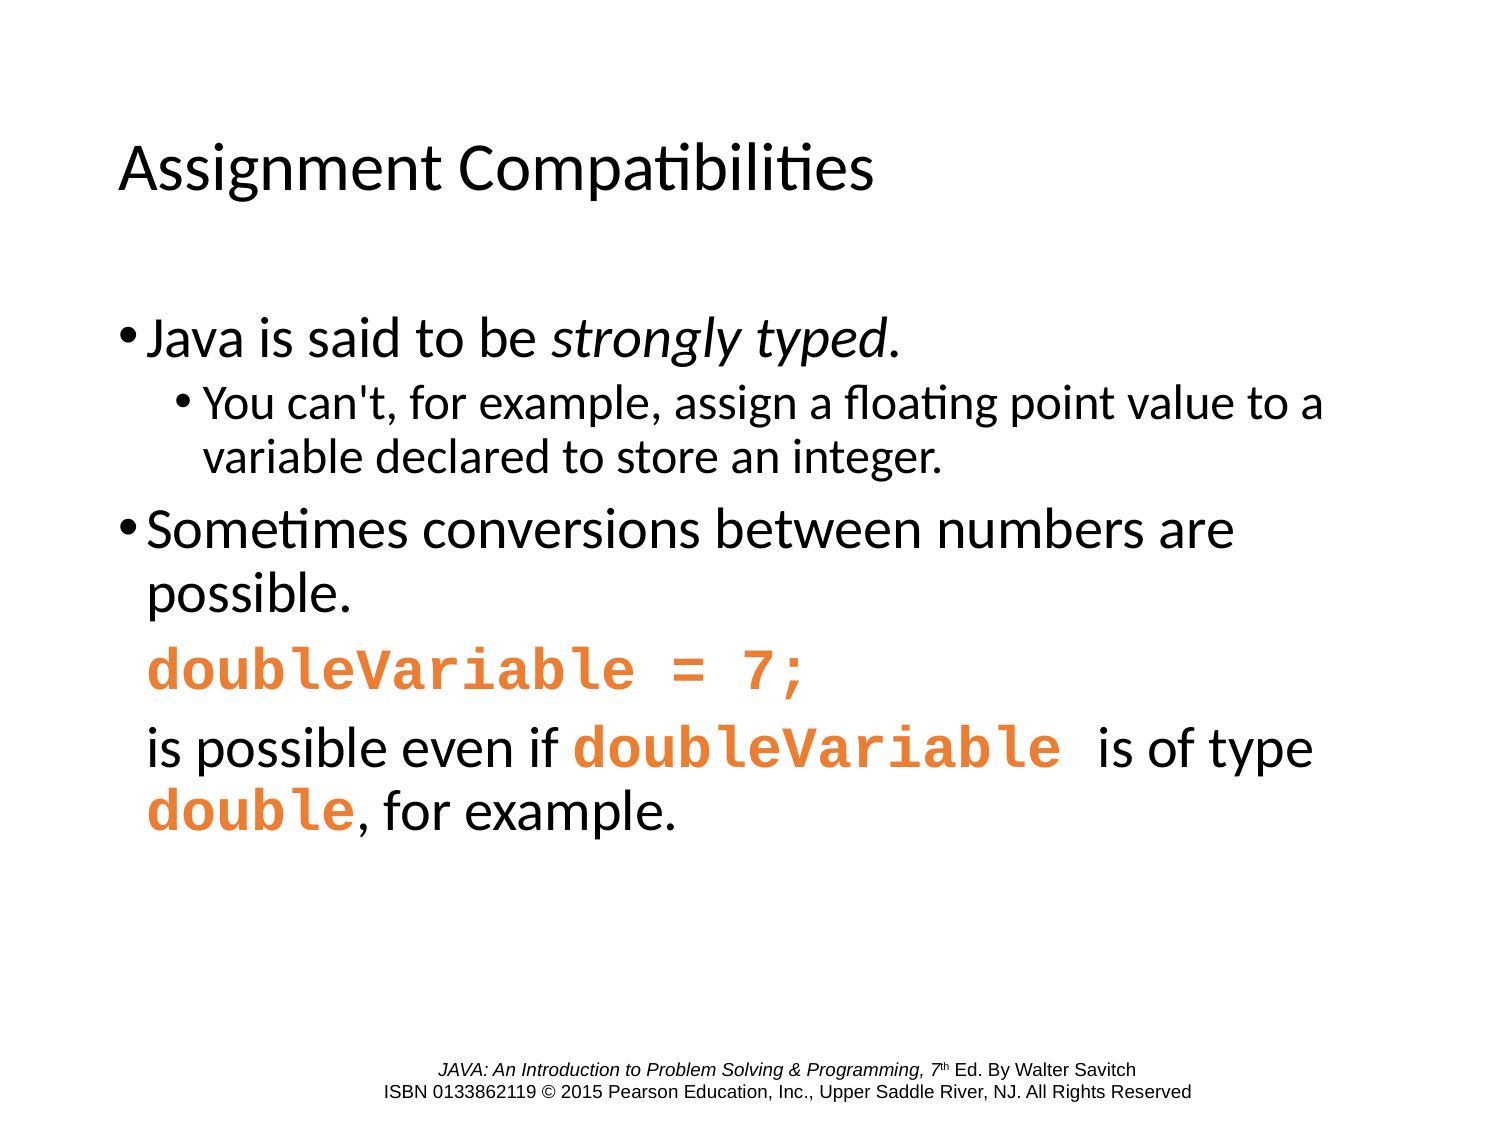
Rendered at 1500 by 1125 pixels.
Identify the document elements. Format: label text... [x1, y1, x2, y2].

title Assignment Compatibilities [103, 59, 1397, 278]
list Java is said to be strongly typed. You can't, for example, assign a floating point value to a variable declared to store an integer. Sometimes conversions between numbers are possible. doubleVariable = 7; is possible even if doubleVariable is of type double, for example. [103, 299, 1397, 1014]
